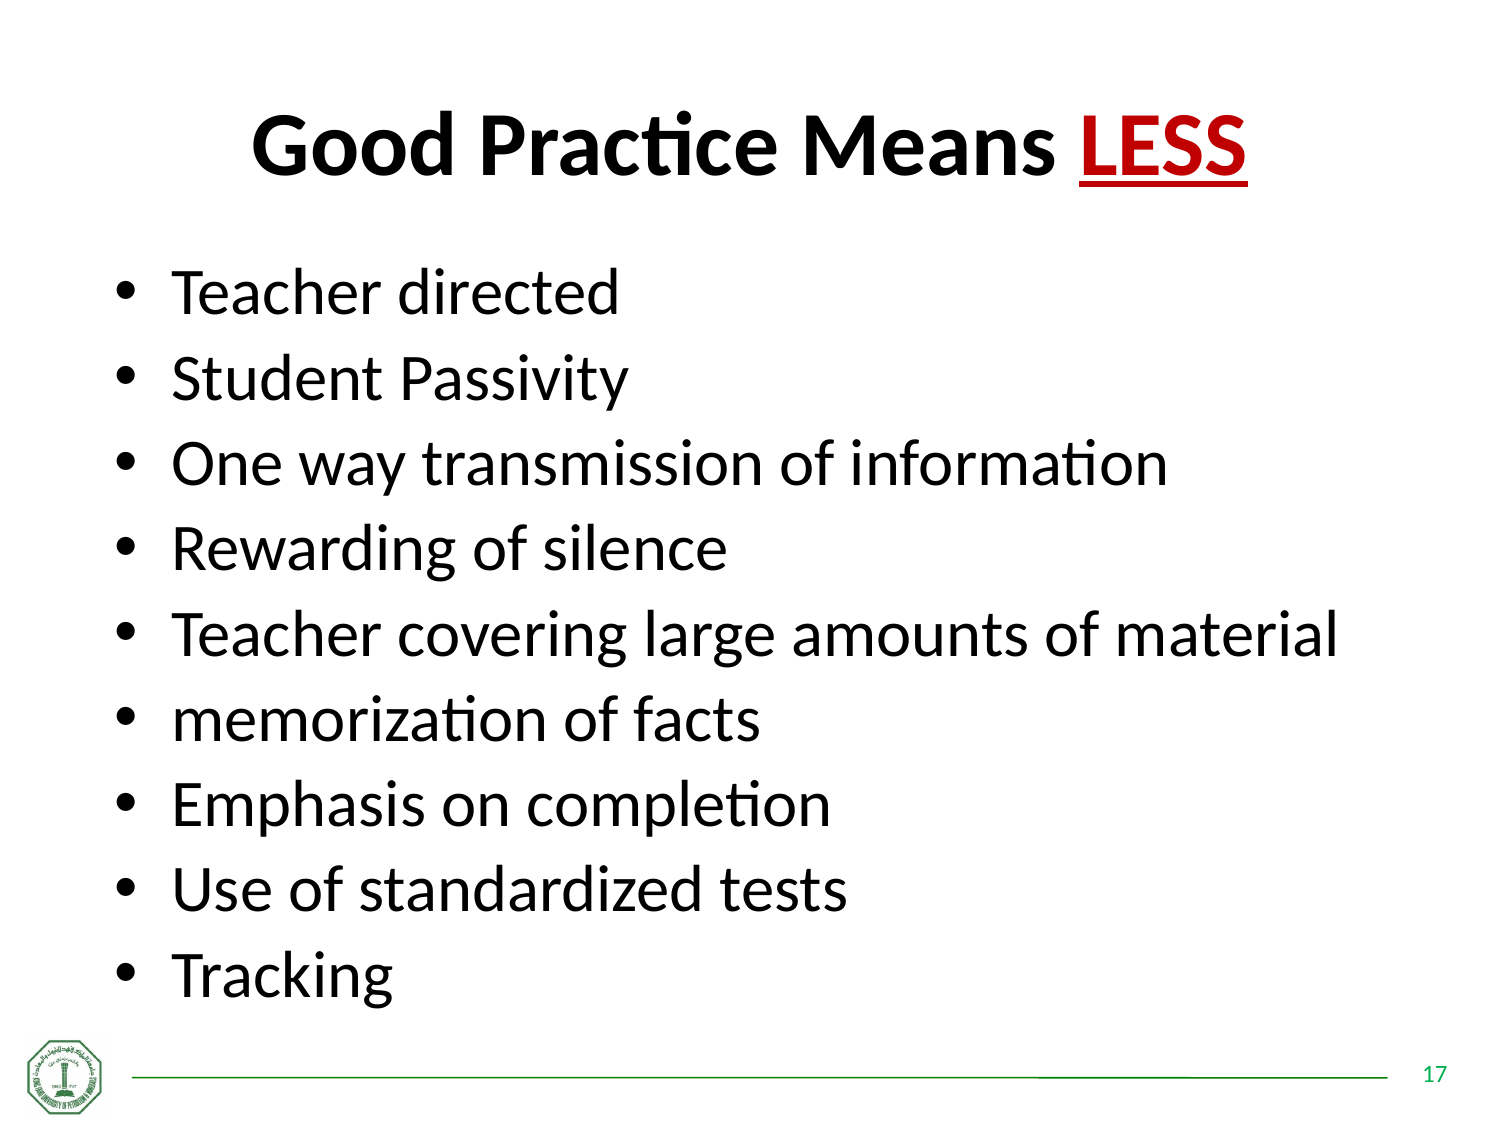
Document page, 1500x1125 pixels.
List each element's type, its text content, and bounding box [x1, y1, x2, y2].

picture [25, 1038, 110, 1117]
slide_number 17 [1387, 1042, 1463, 1103]
title Good Practice Means LESS [75, 45, 1425, 233]
list Teacher directed Student Passivity One way transmission of information Rewarding of silence Teacher covering large amounts of material memorization of facts Emphasis on completion Use of standardized tests Tracking [99, 249, 1450, 1038]
